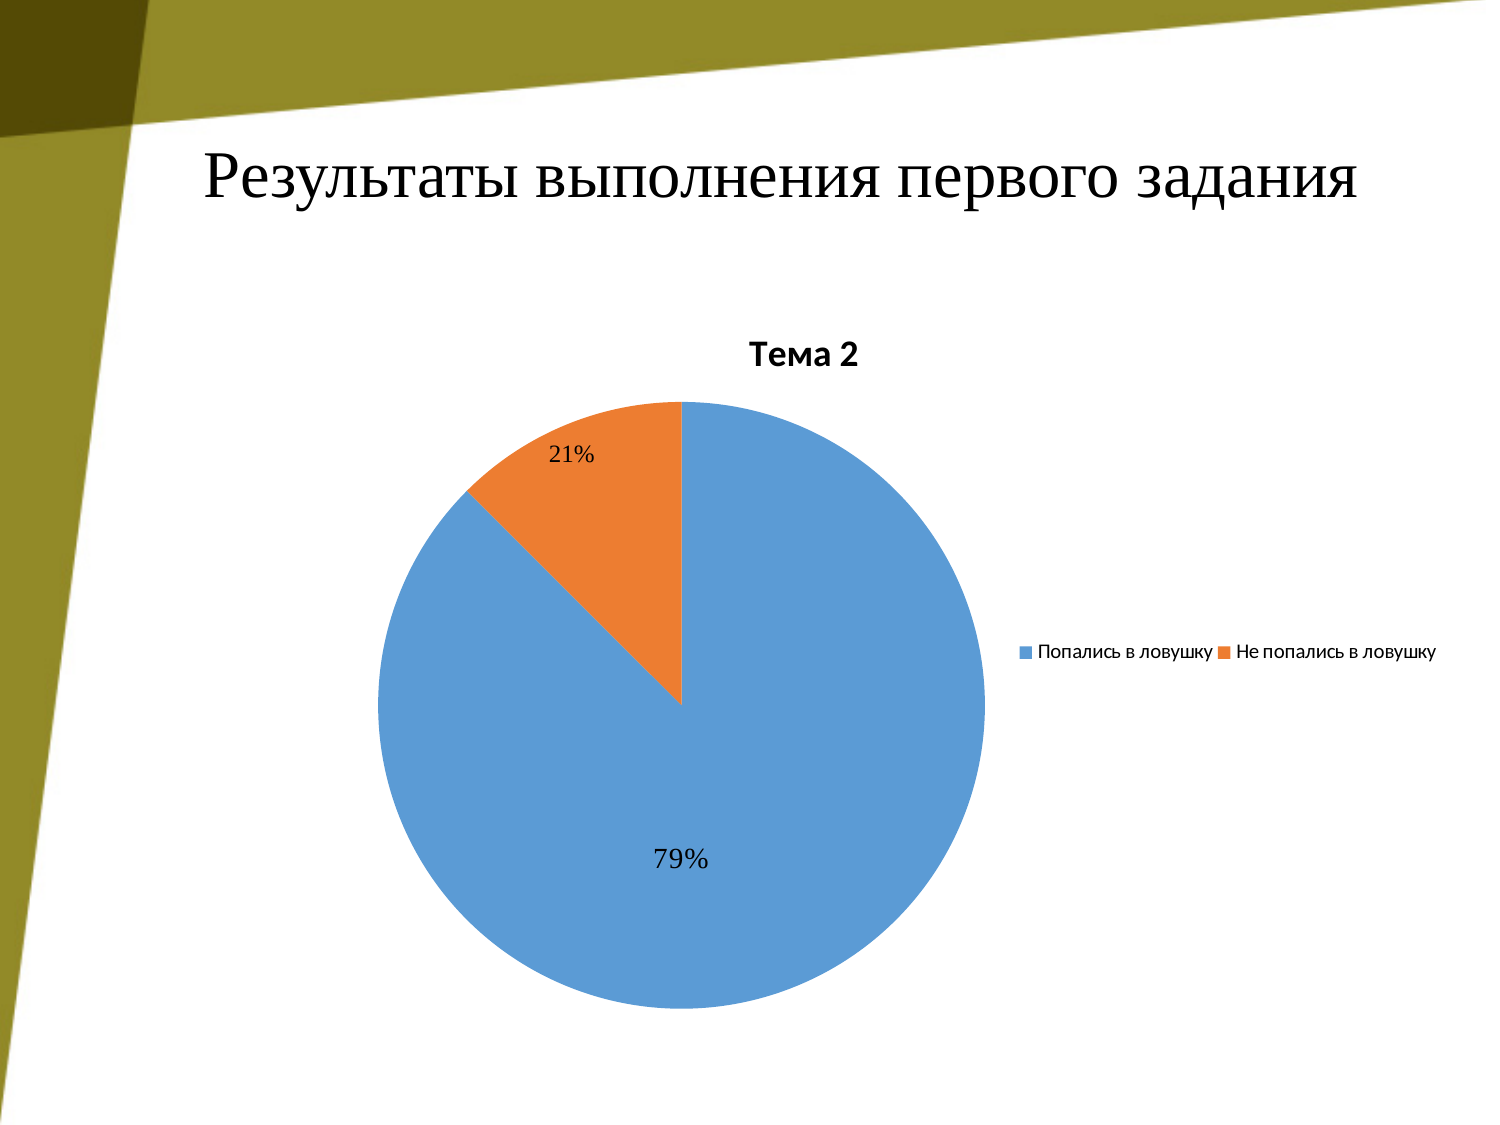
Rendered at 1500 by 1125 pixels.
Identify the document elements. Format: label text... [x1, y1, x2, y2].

chart [162, 303, 1446, 1054]
title Результаты выполнения первого задания [139, 121, 1424, 231]
picture [0, 0, 1500, 1125]
